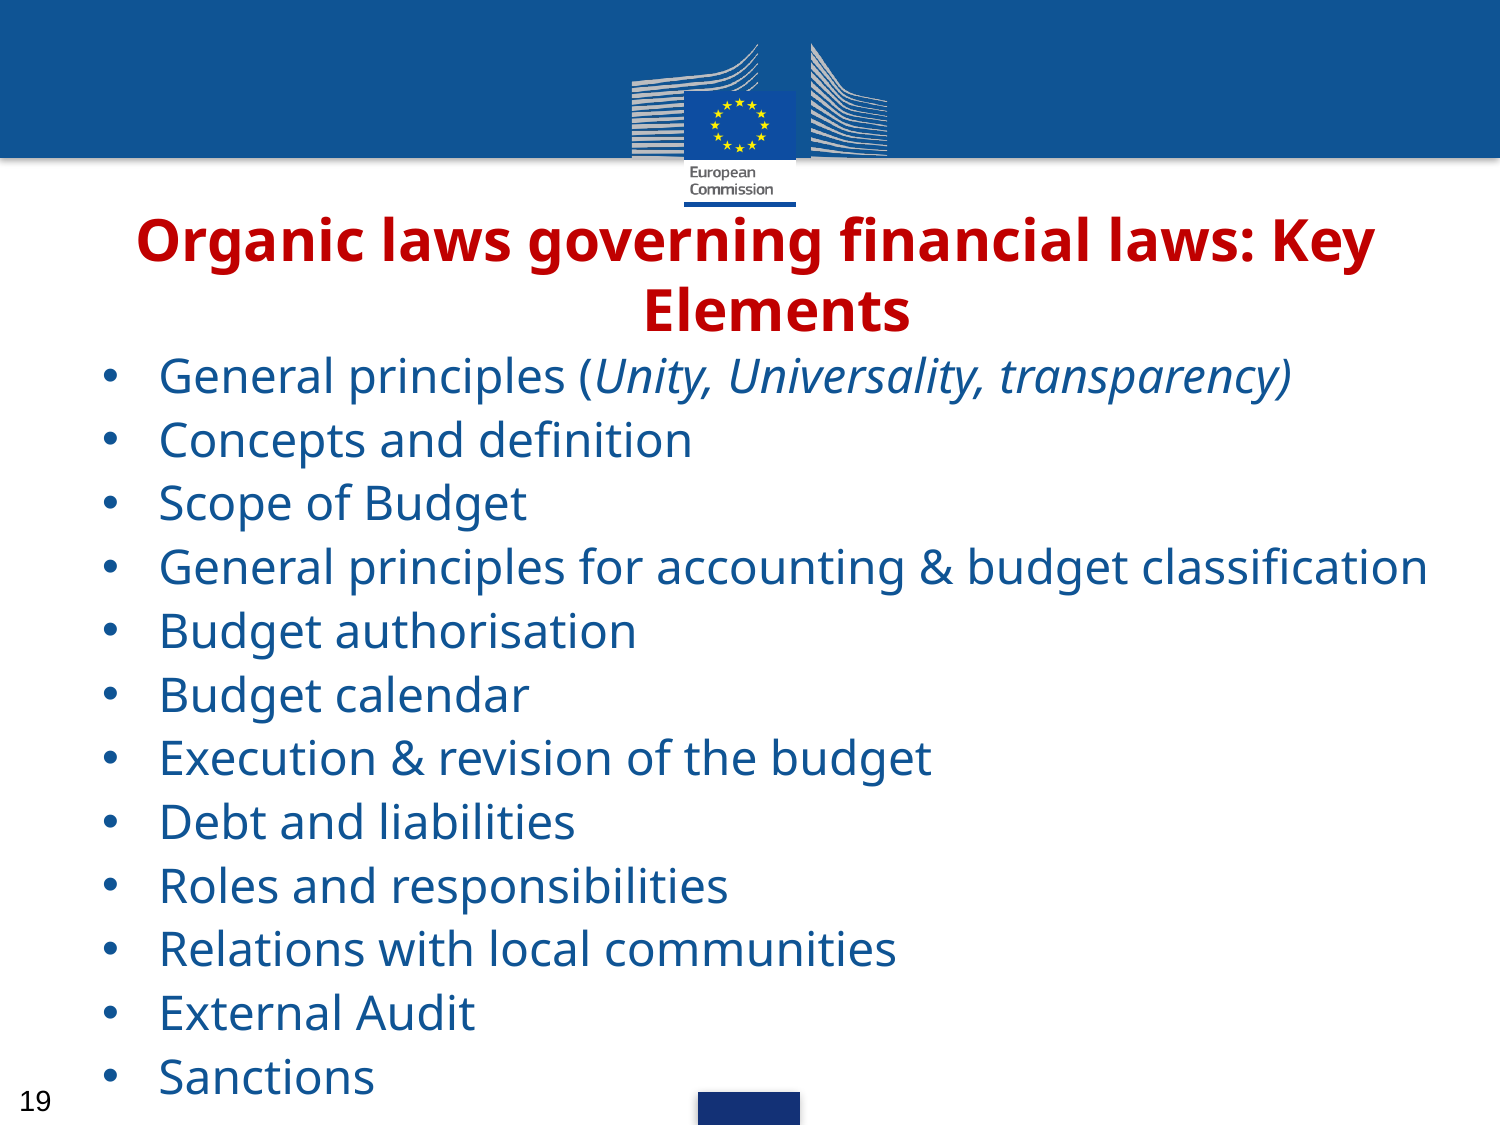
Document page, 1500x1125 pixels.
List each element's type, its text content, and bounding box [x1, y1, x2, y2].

list General principles (Unity, Universality, transparency) Concepts and definition Scope of Budget General principles for accounting & budget classification Budget authorisation Budget calendar Execution & revision of the budget Debt and liabilities Roles and responsibilities Relations with local communities External Audit Sanctions [86, 338, 1500, 1125]
slide_number 19 [3, 1046, 170, 1125]
title Organic laws governing financial laws: Key Elements [0, 219, 1498, 327]
